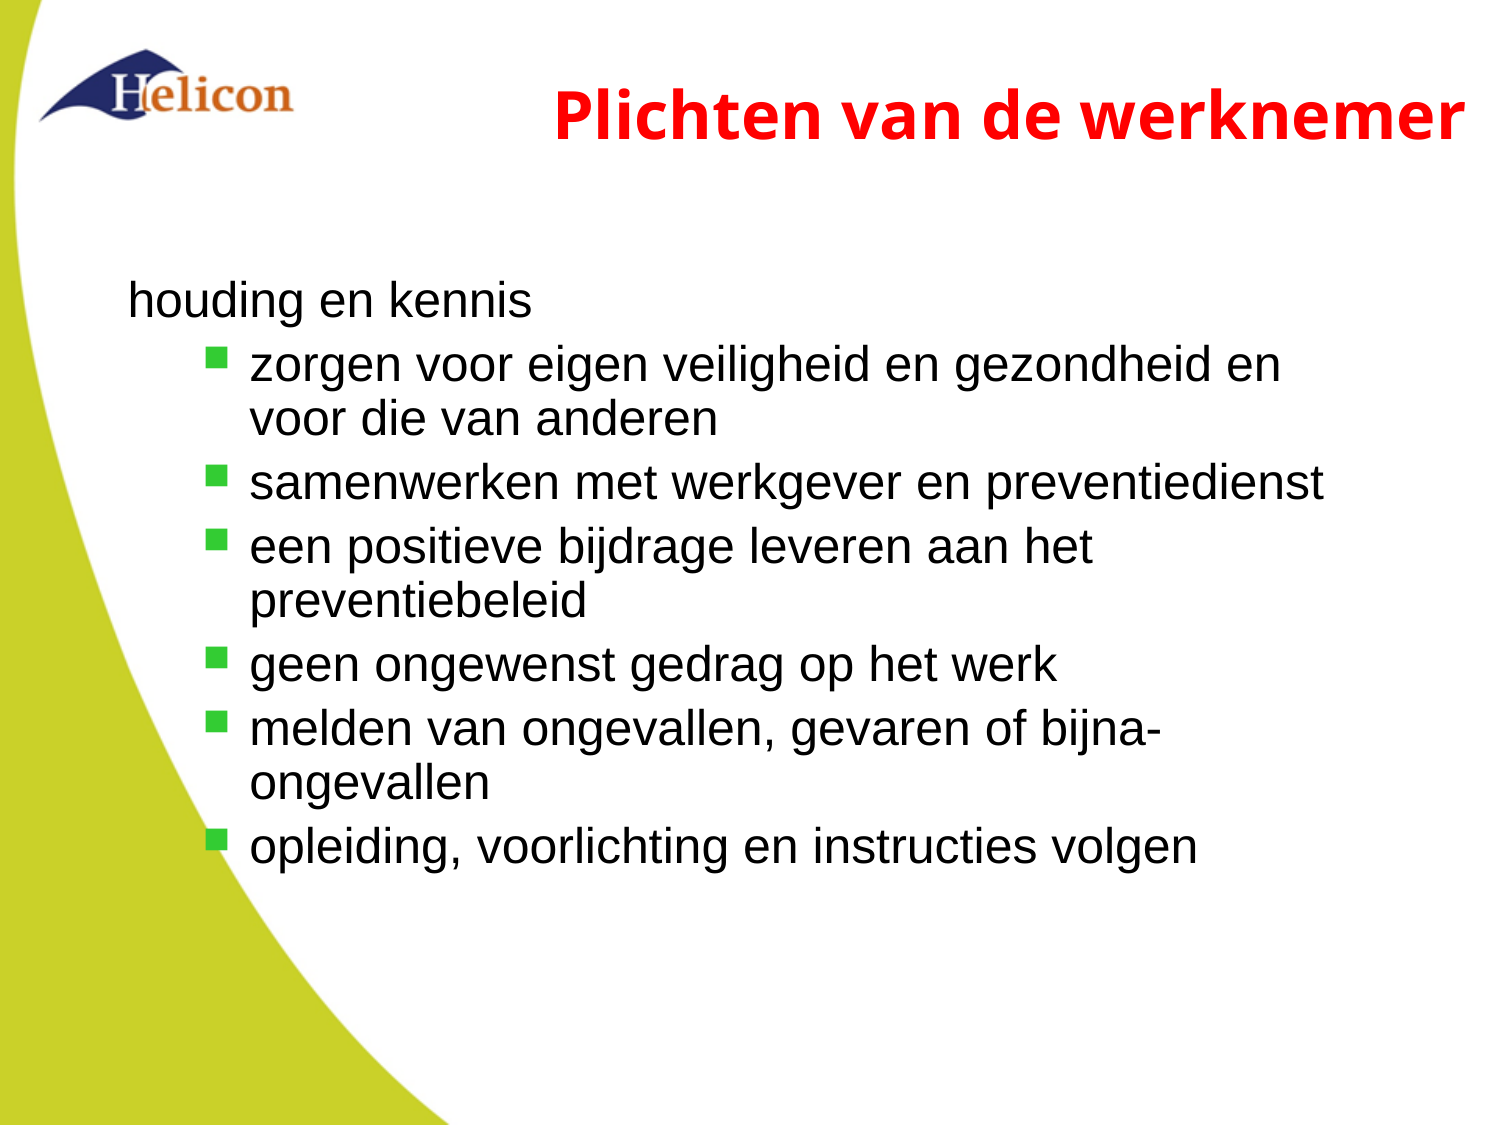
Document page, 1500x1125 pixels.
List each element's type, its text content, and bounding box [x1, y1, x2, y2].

picture [0, 0, 1500, 1125]
title Plichten van de werknemer [207, 19, 1483, 207]
list houding en kennis zorgen voor eigen veiligheid en gezondheid en voor die van anderen samenwerken met werkgever en preventiedienst een positieve bijdrage leveren aan het preventiebeleid geen ongewenst gedrag op het werk melden van ongevallen, gevaren of bijna- ongevallen opleiding, voorlichting en instructies volgen [112, 267, 1388, 943]
